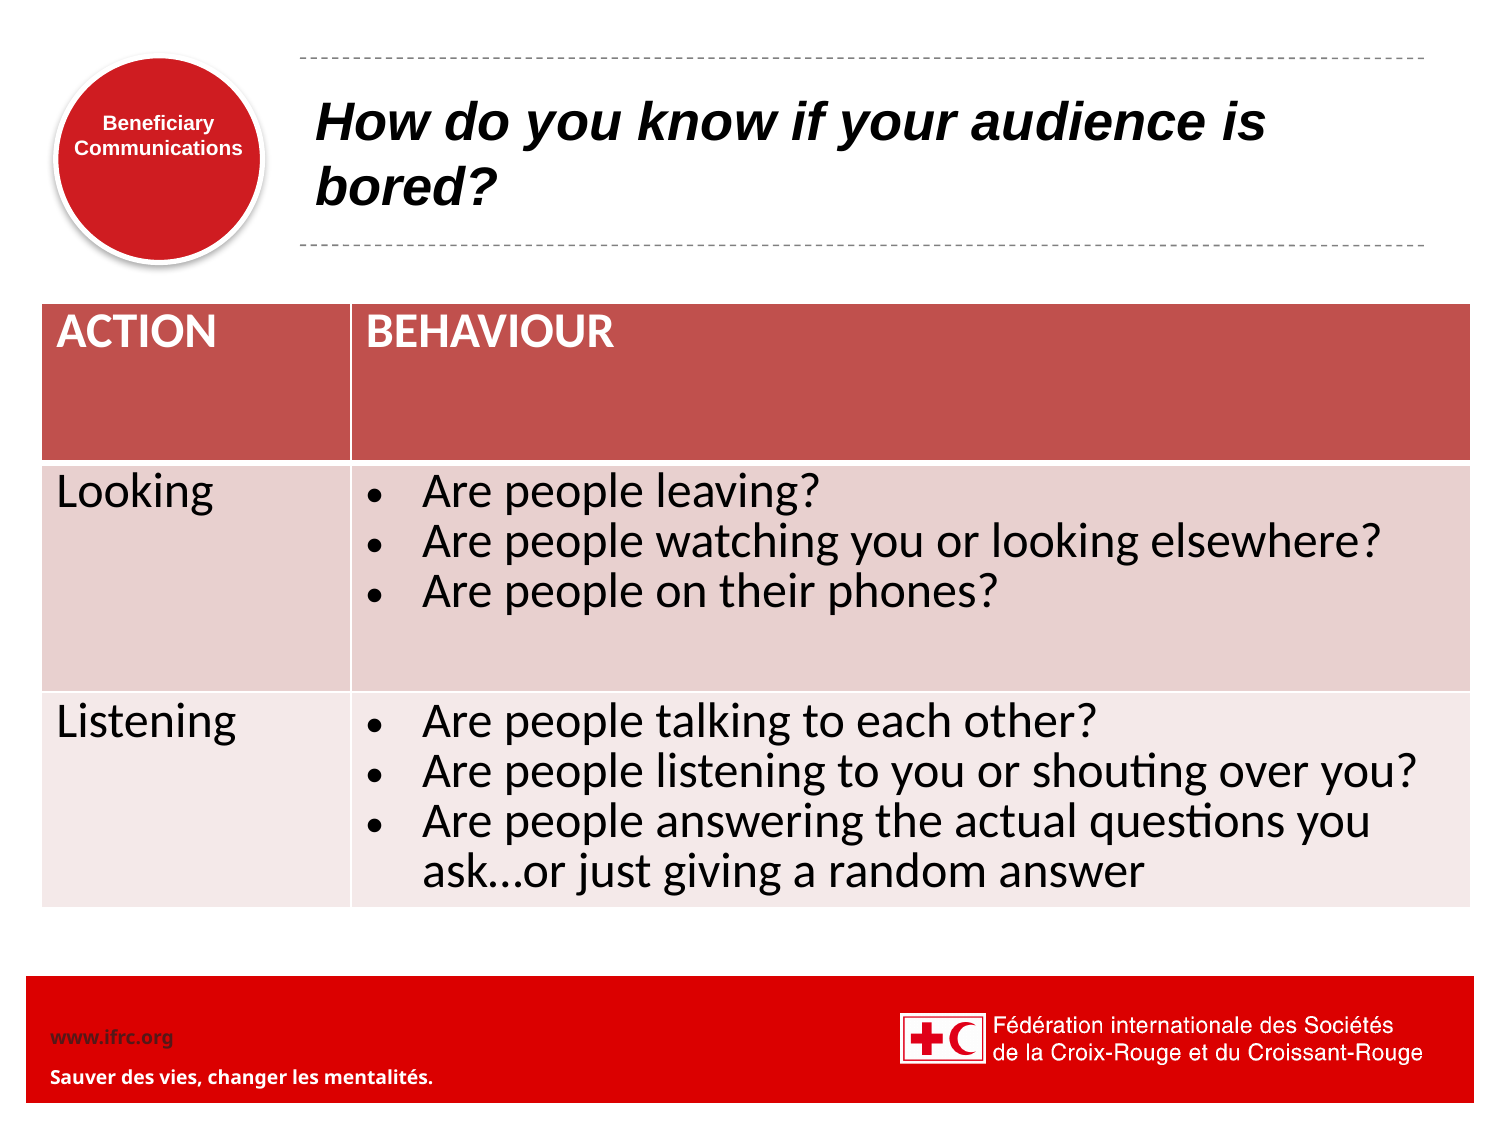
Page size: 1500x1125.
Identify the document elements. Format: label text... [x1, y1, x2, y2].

table_cell Are people leaving? Are people watching you or looking elsewhere? Are people on their phones? [352, 466, 1470, 691]
table_header BEHAVIOUR [352, 304, 1470, 460]
table_cell Listening [42, 693, 350, 907]
table_header ACTION [42, 304, 350, 460]
picture [900, 1013, 1422, 1065]
table_cell Are people talking to each other? Are people listening to you or shouting over you? Are people answering the actual questions you ask…or just giving a random answer [352, 693, 1470, 907]
title How do you know if your audience is bored? [299, 57, 1426, 246]
table_cell Looking [42, 466, 350, 691]
